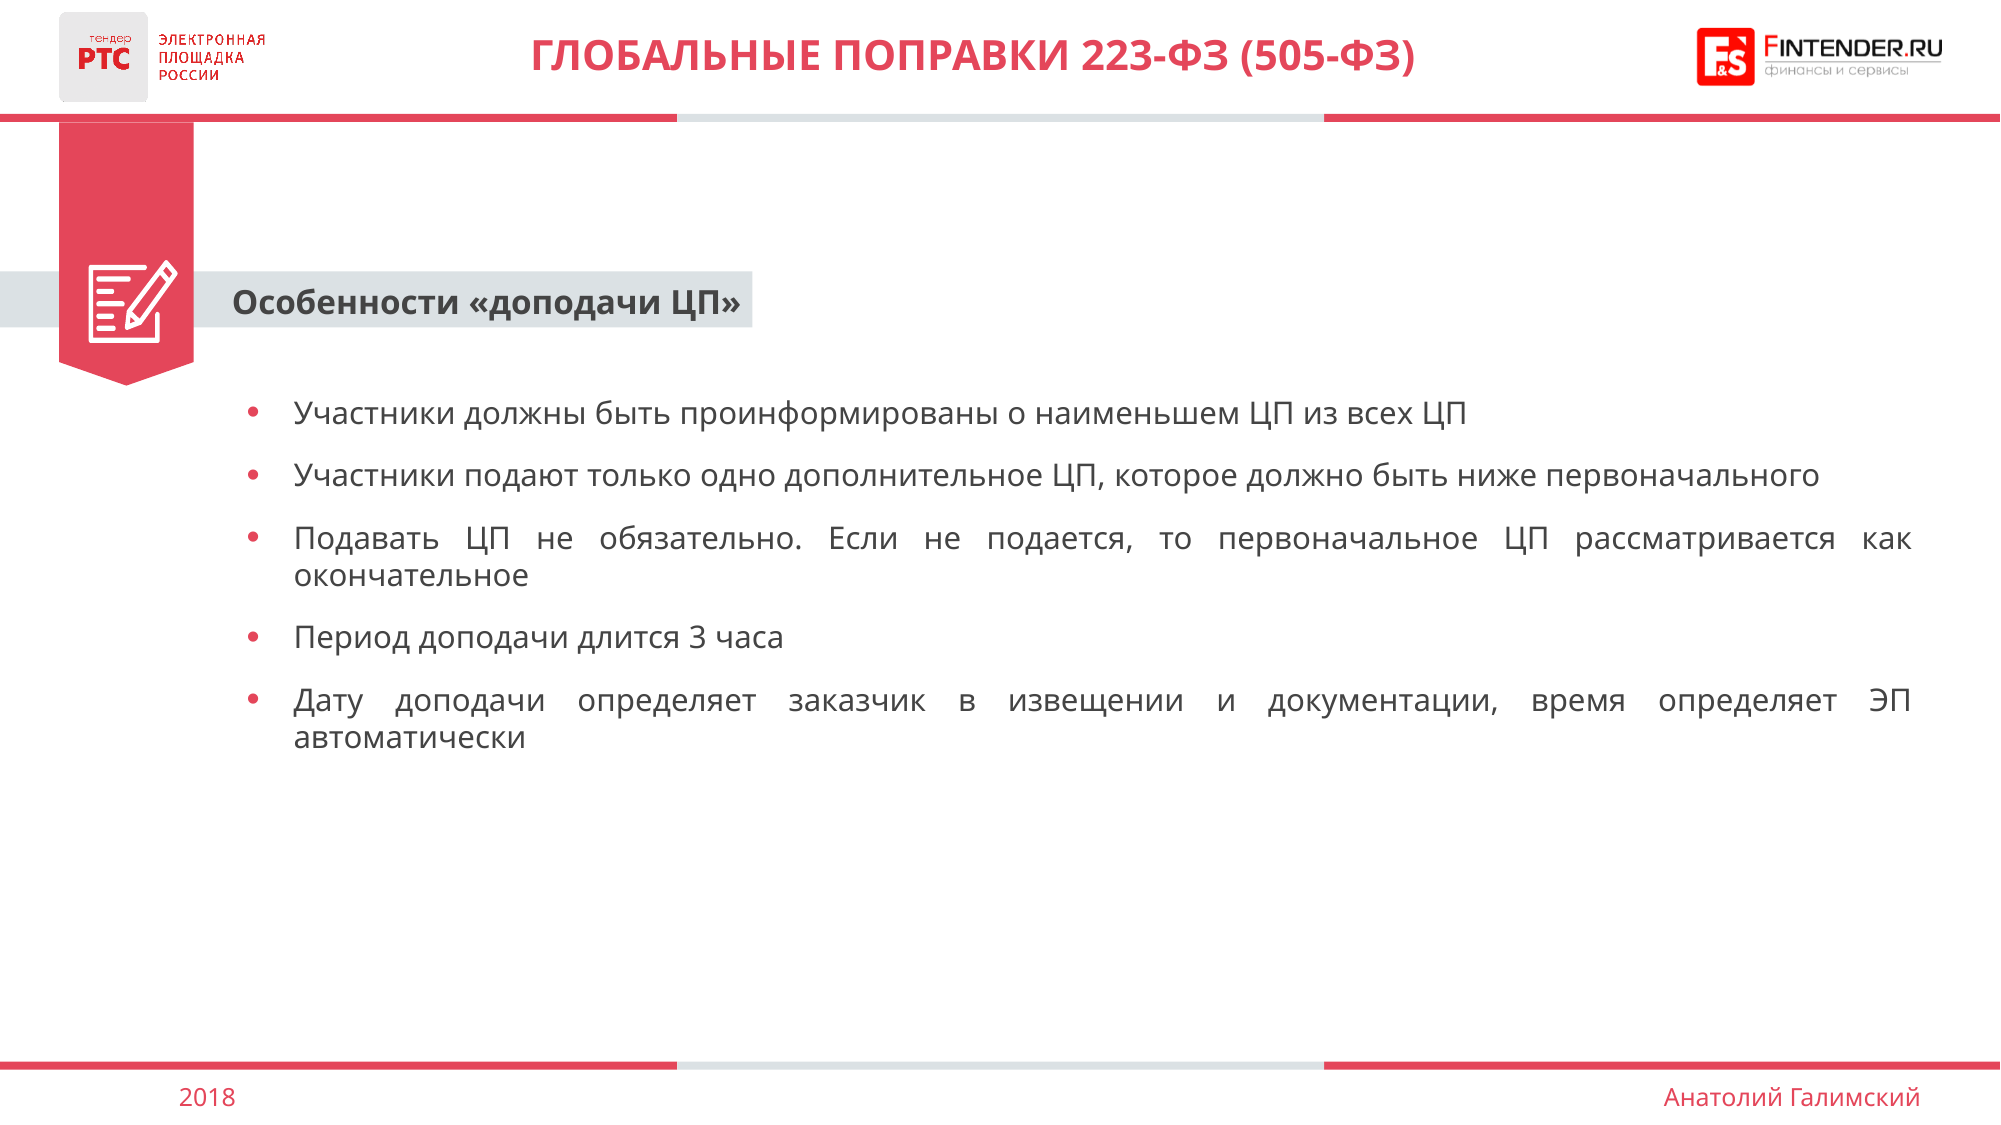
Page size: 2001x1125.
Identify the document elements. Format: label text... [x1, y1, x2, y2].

text_box [0, 270, 58, 328]
text_box 2018 [0, 1073, 415, 1119]
picture [1696, 18, 1942, 95]
picture [59, 12, 265, 102]
text_box Особенности «доподачи ЦП» [231, 281, 960, 322]
text_box Анатолий Галимский [1584, 1073, 2000, 1119]
text_box [195, 270, 753, 328]
text_box [88, 264, 160, 343]
text_box [58, 121, 195, 387]
text_box [124, 260, 178, 330]
text_box Участники должны быть проинформированы о наименьшем ЦП из всех ЦП Участники подают только одно дополнительное ЦП, которое должно быть ниже первоначального Подавать ЦП не обязательно. Если не подается, то первоначальное ЦП рассматривается как окончательное Период доподачи длится 3 часа Дату доподачи определяет заказчик в извещении и документации, время определяет ЭП автоматически [231, 385, 1929, 825]
title ГЛОБАЛЬНЫЕ ПОПРАВКИ 223-фз (505-фз) [294, 0, 1652, 114]
